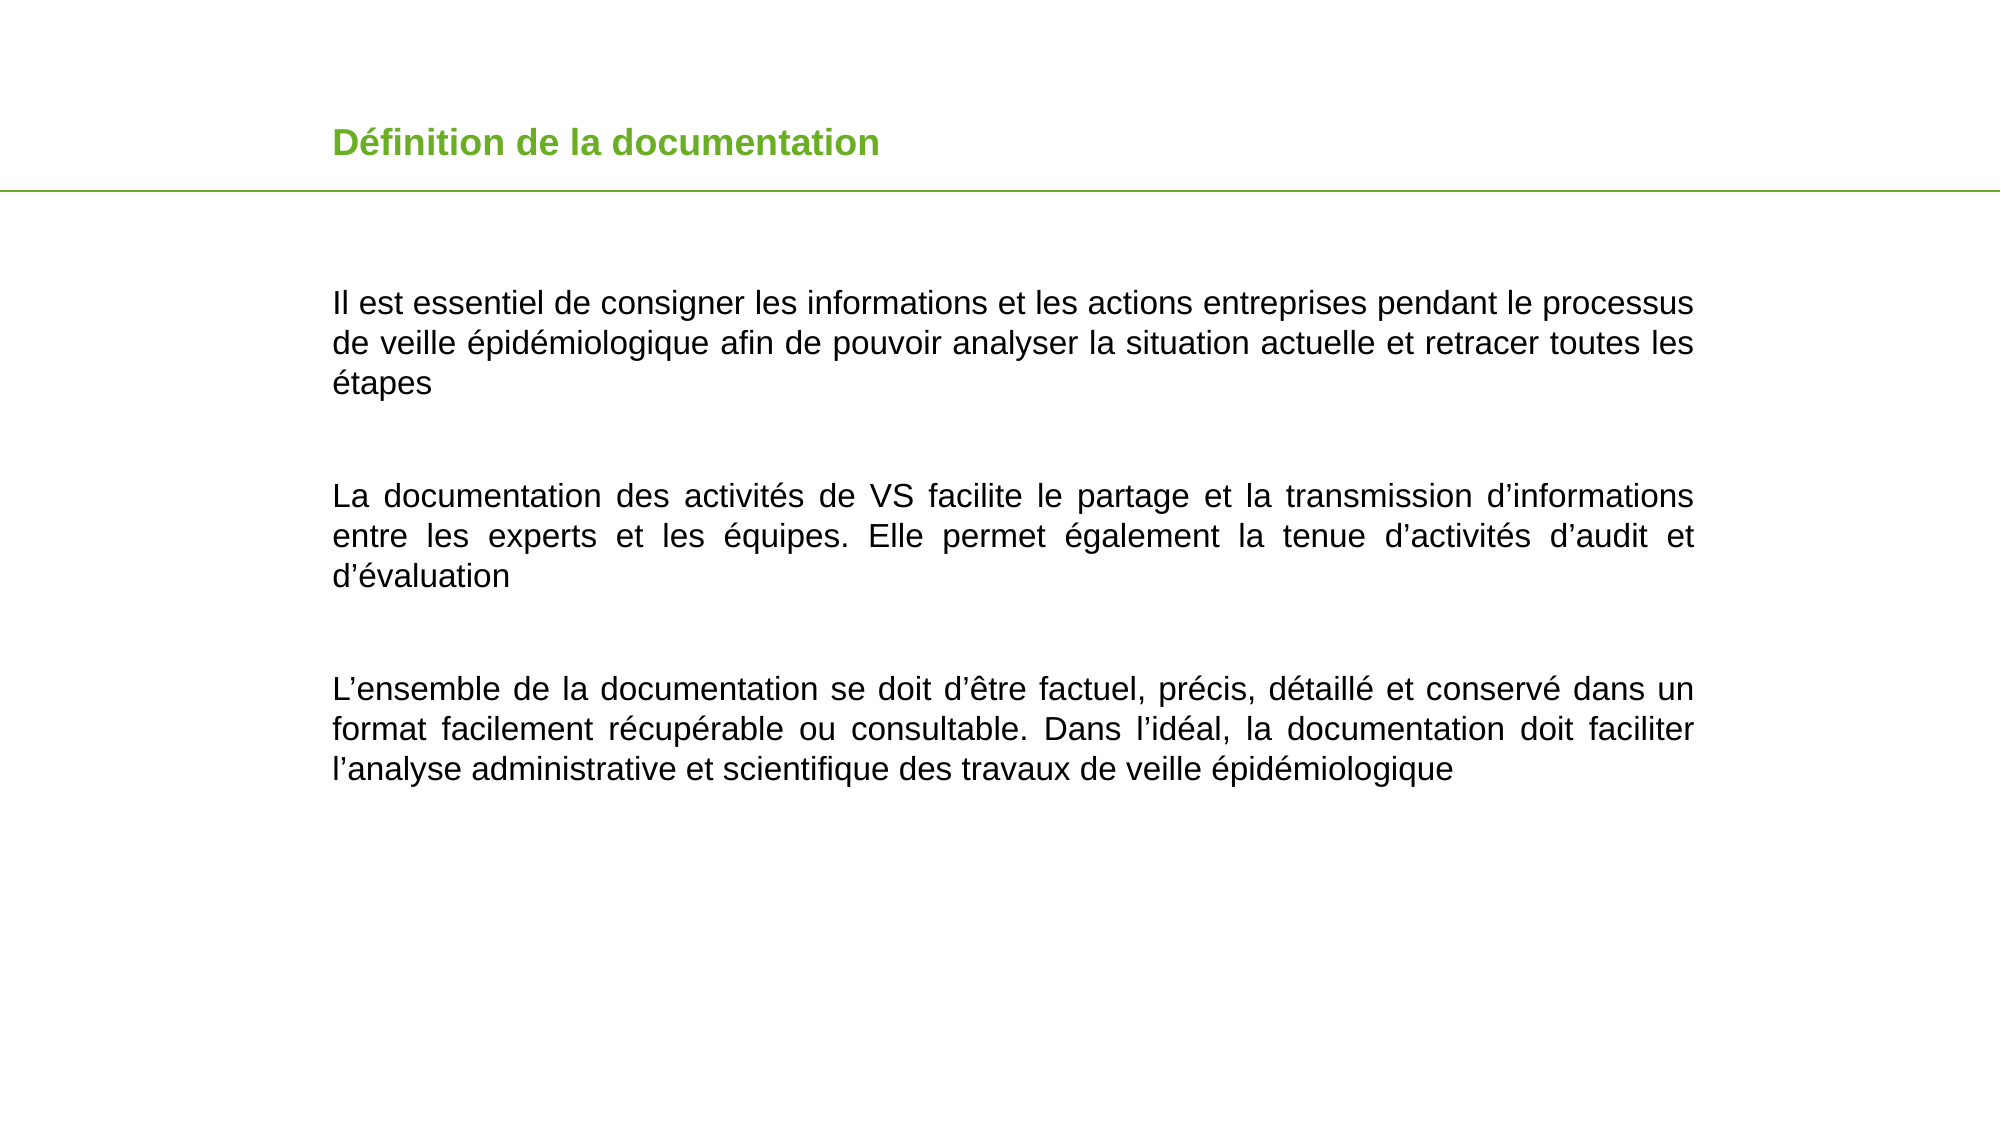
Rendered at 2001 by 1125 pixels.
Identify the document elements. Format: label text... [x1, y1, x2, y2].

text_box Définition de la documentation [317, 110, 1518, 170]
text_box Il est essentiel de consigner les informations et les actions entreprises pendant le processus de veille épidémiologique afin de pouvoir analyser la situation actuelle et retracer toutes les étapes La documentation des activités de VS facilite le partage et la transmission d’informations entre les experts et les équipes. Elle permet également la tenue d’activités d’audit et d’évaluation L’ensemble de la documentation se doit d’être factuel, précis, détaillé et conservé dans un format facilement récupérable ou consultable. Dans l’idéal, la documentation doit faciliter l’analyse administrative et scientifique des travaux de veille épidémiologique [317, 273, 1712, 1097]
